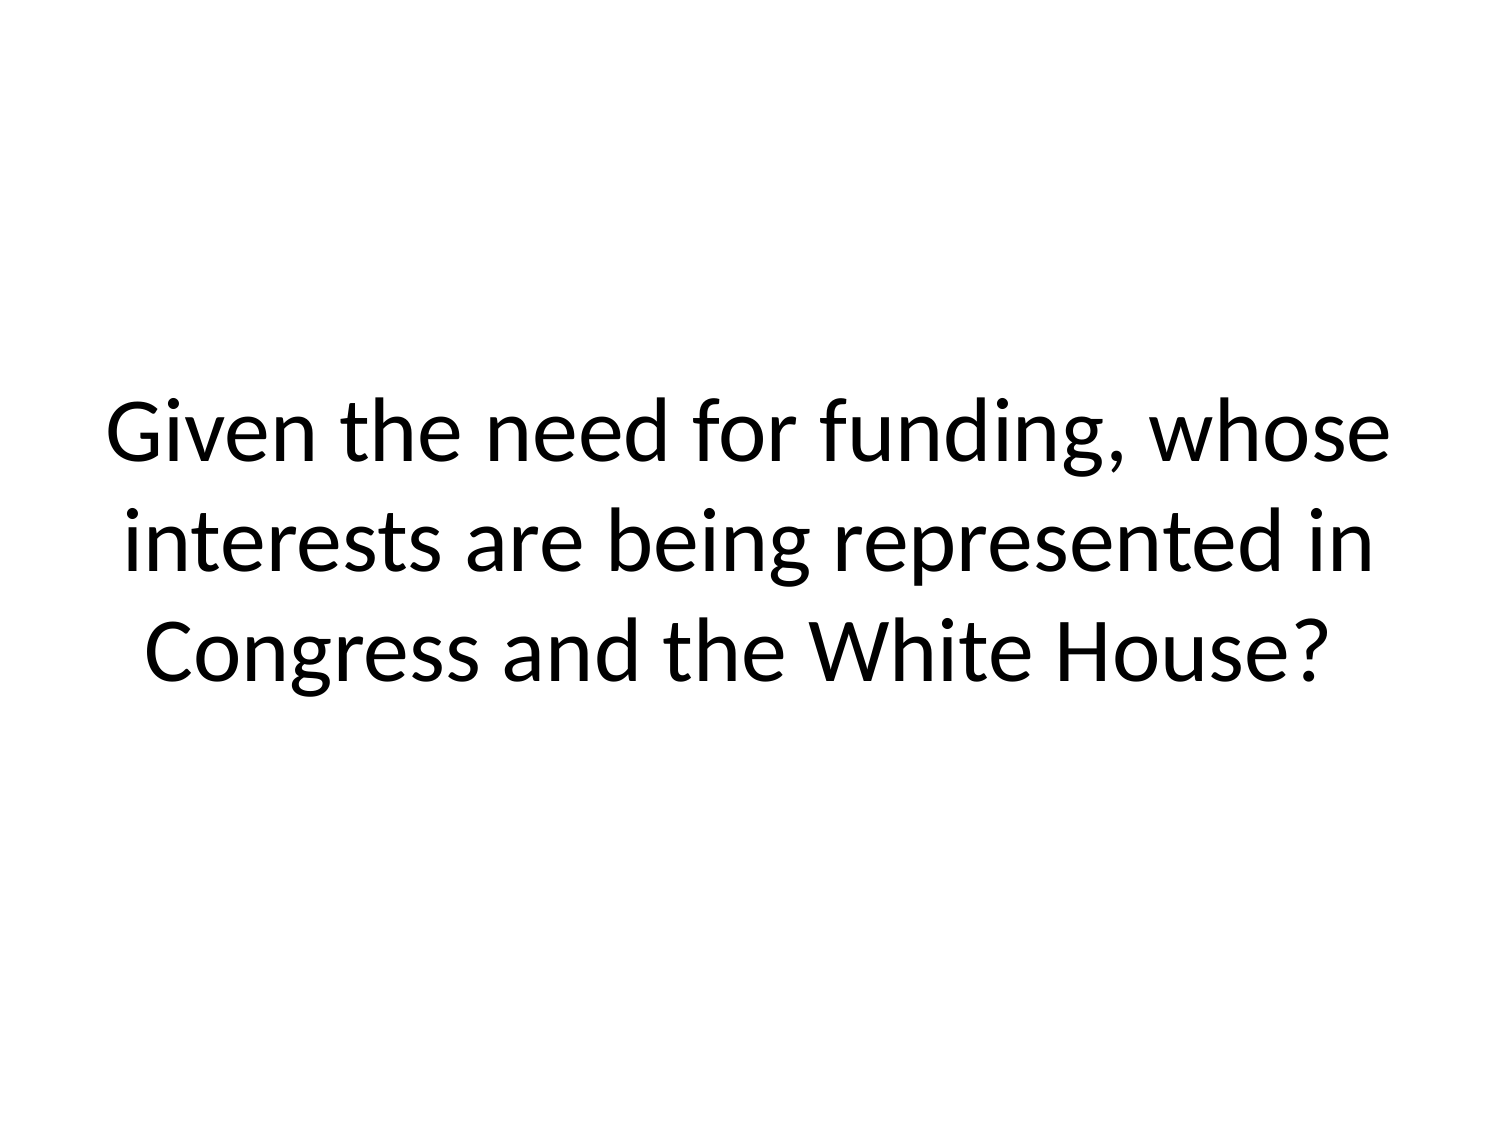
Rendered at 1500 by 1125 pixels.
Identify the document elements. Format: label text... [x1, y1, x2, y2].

title Given the need for funding, whose interests are being represented in Congress and the White House? [74, 44, 1426, 1026]
